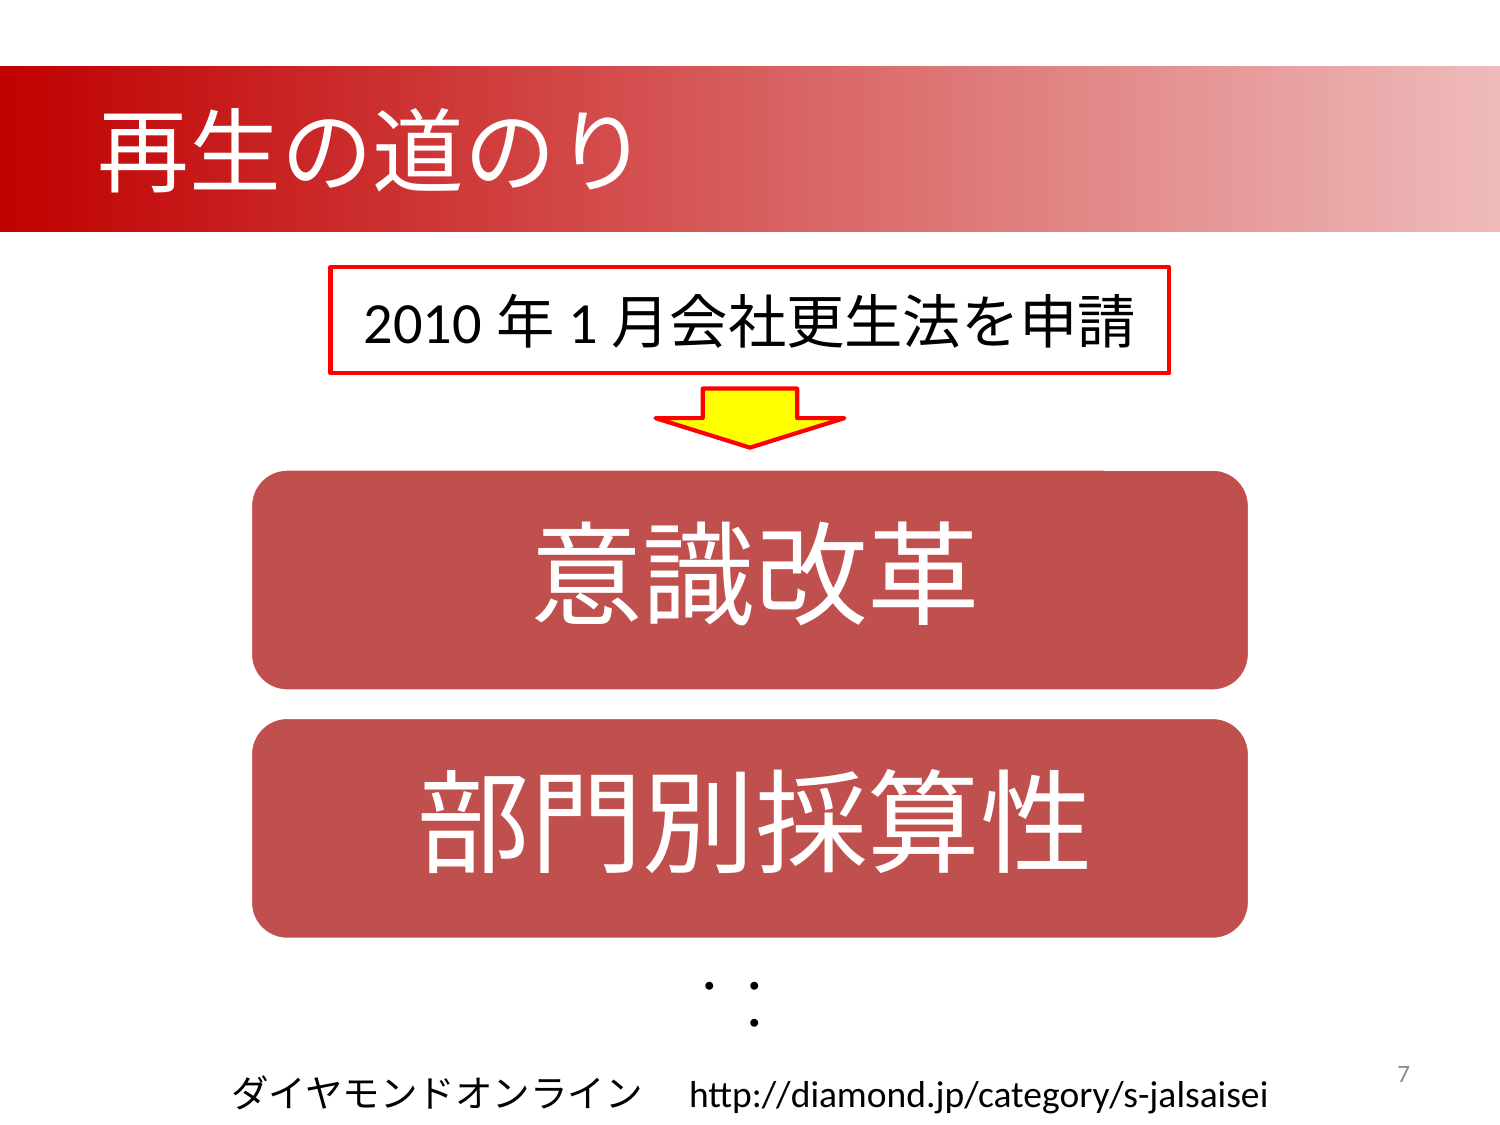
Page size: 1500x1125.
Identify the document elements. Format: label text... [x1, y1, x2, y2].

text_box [249, 467, 1251, 941]
text_box 再生の道のり [0, 64, 1500, 234]
slide_number 7 [1074, 1042, 1425, 1103]
text_box 2010年1月会社更生法を申請 [328, 265, 1171, 375]
text_box ダイヤモンドオンライン http://diamond.jp/category/s-jalsaisei [216, 1062, 1284, 1123]
text_box [653, 386, 847, 450]
text_box ・・・ [709, 952, 786, 1063]
